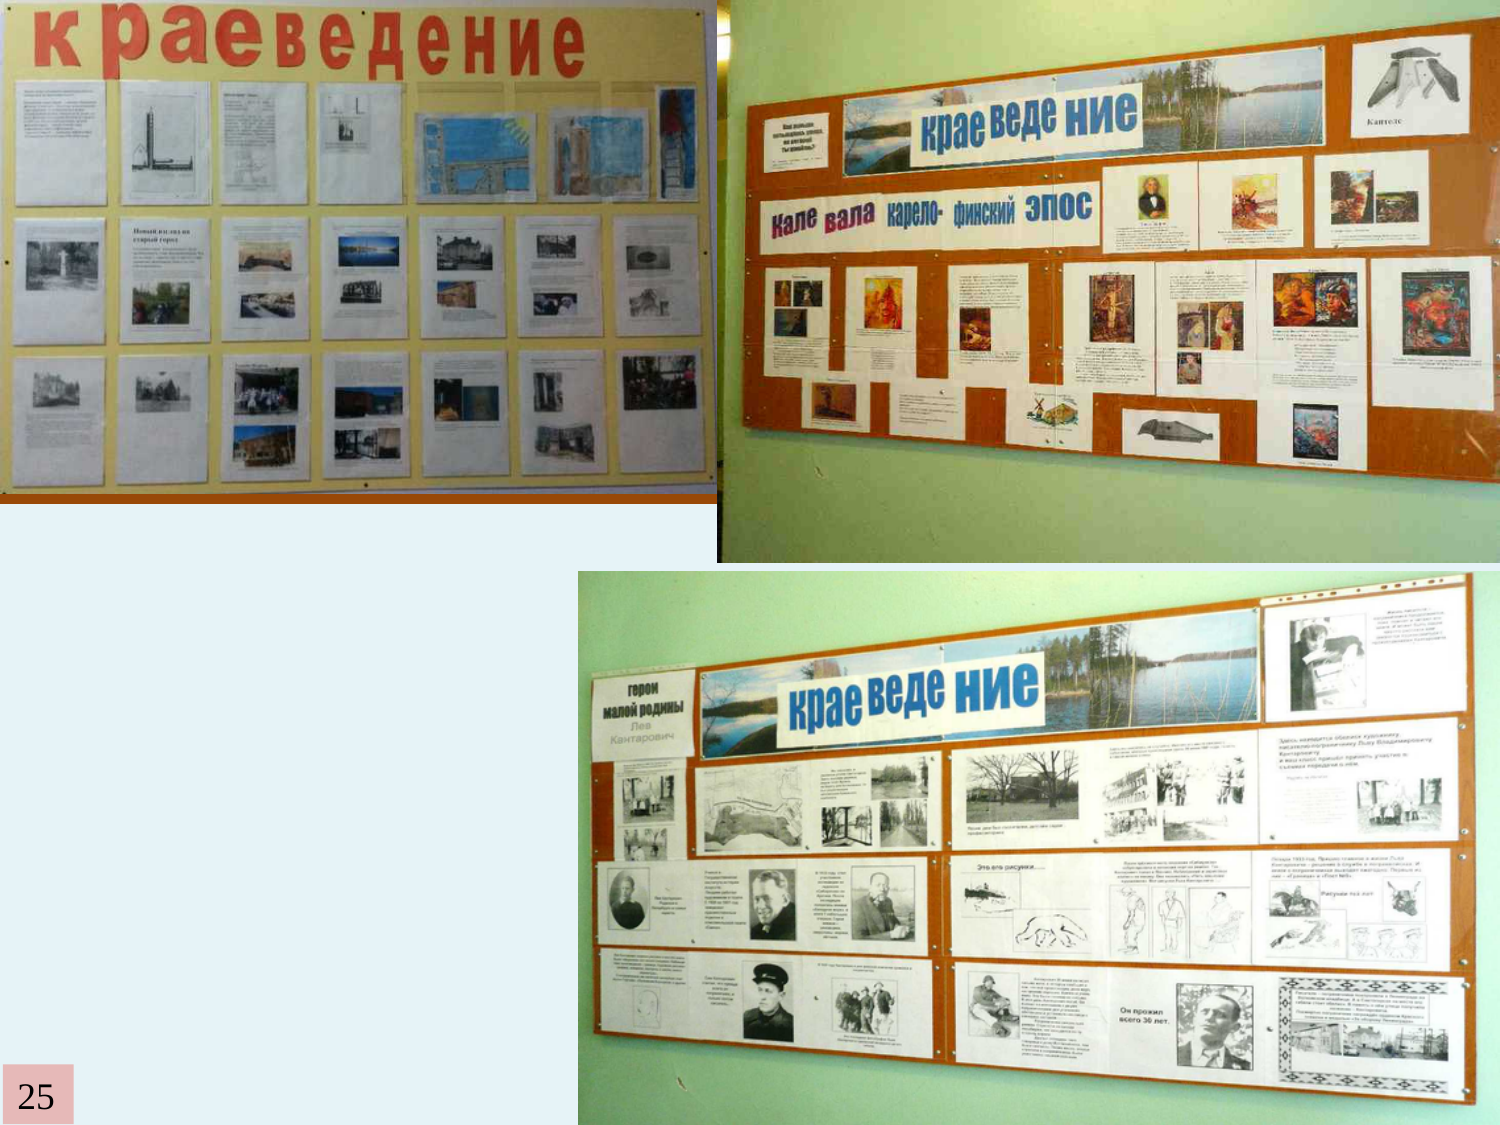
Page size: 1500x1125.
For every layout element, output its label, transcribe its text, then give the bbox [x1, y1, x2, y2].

picture [578, 570, 1500, 1125]
text_box 25 [2, 1064, 74, 1125]
picture [0, 0, 1500, 563]
